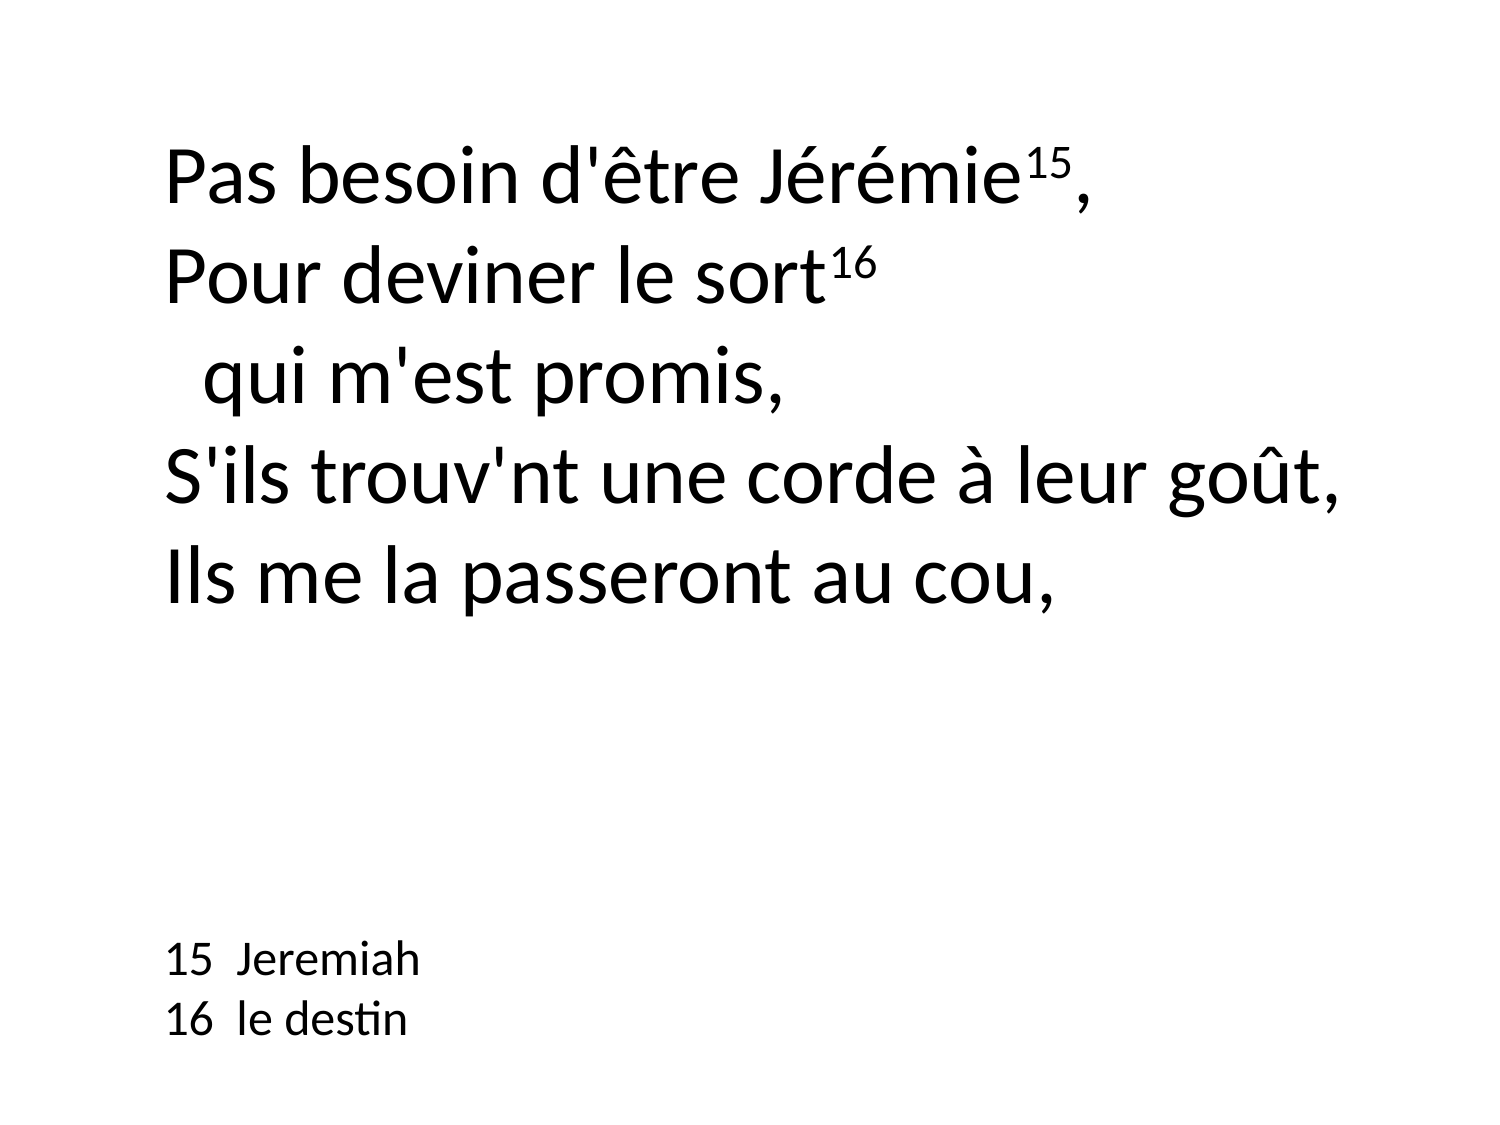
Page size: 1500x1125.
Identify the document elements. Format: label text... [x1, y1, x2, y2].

text_box Pas besoin d'être Jérémie15, Pour deviner le sort16 qui m'est promis, S'ils trouv'nt une corde à leur goût, Ils me la passeront au cou, [149, 112, 1500, 628]
text_box 15 Jeremiah 16 le destin [148, 918, 437, 1098]
